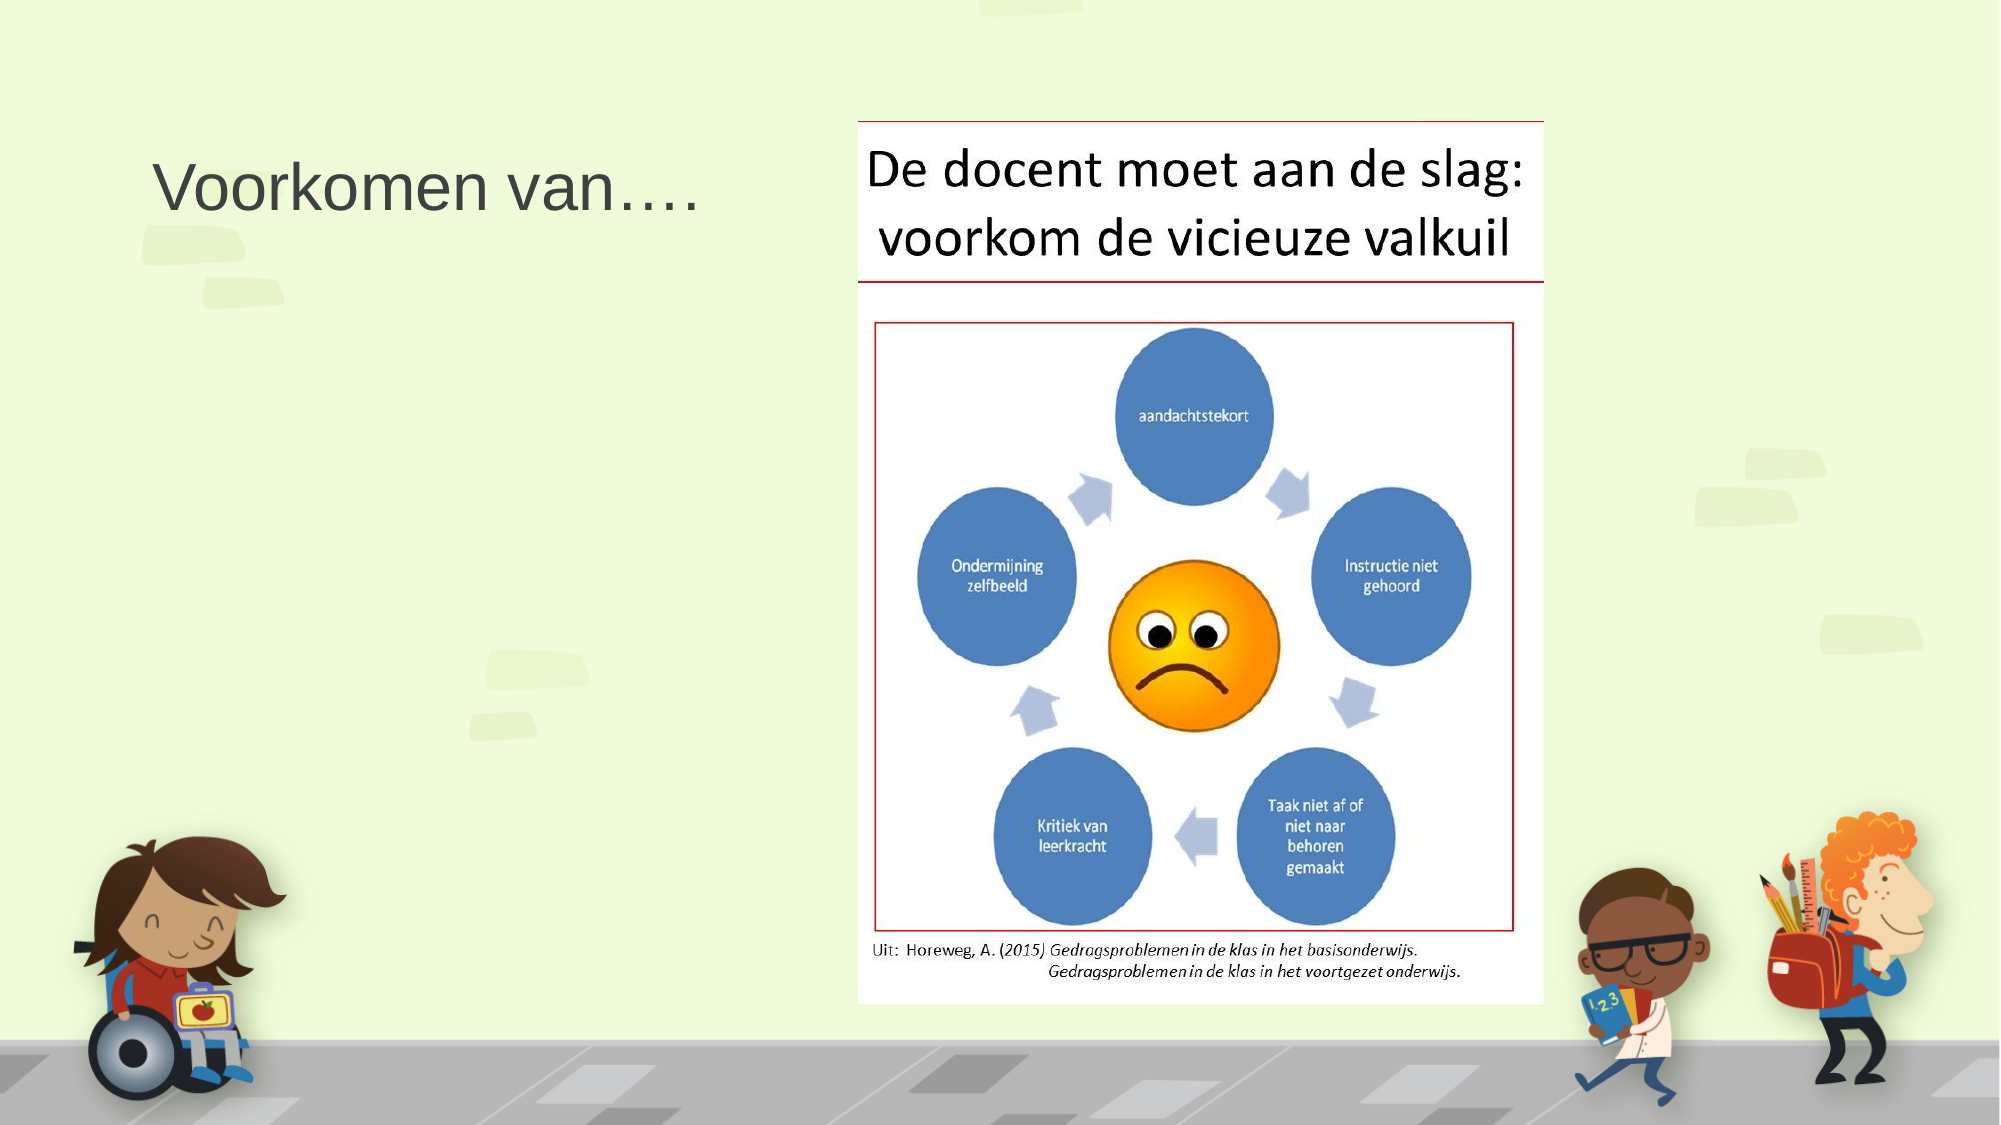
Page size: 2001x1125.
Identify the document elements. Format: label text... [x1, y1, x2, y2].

title Voorkomen van…. [137, 54, 1751, 233]
picture [0, 0, 2000, 1125]
